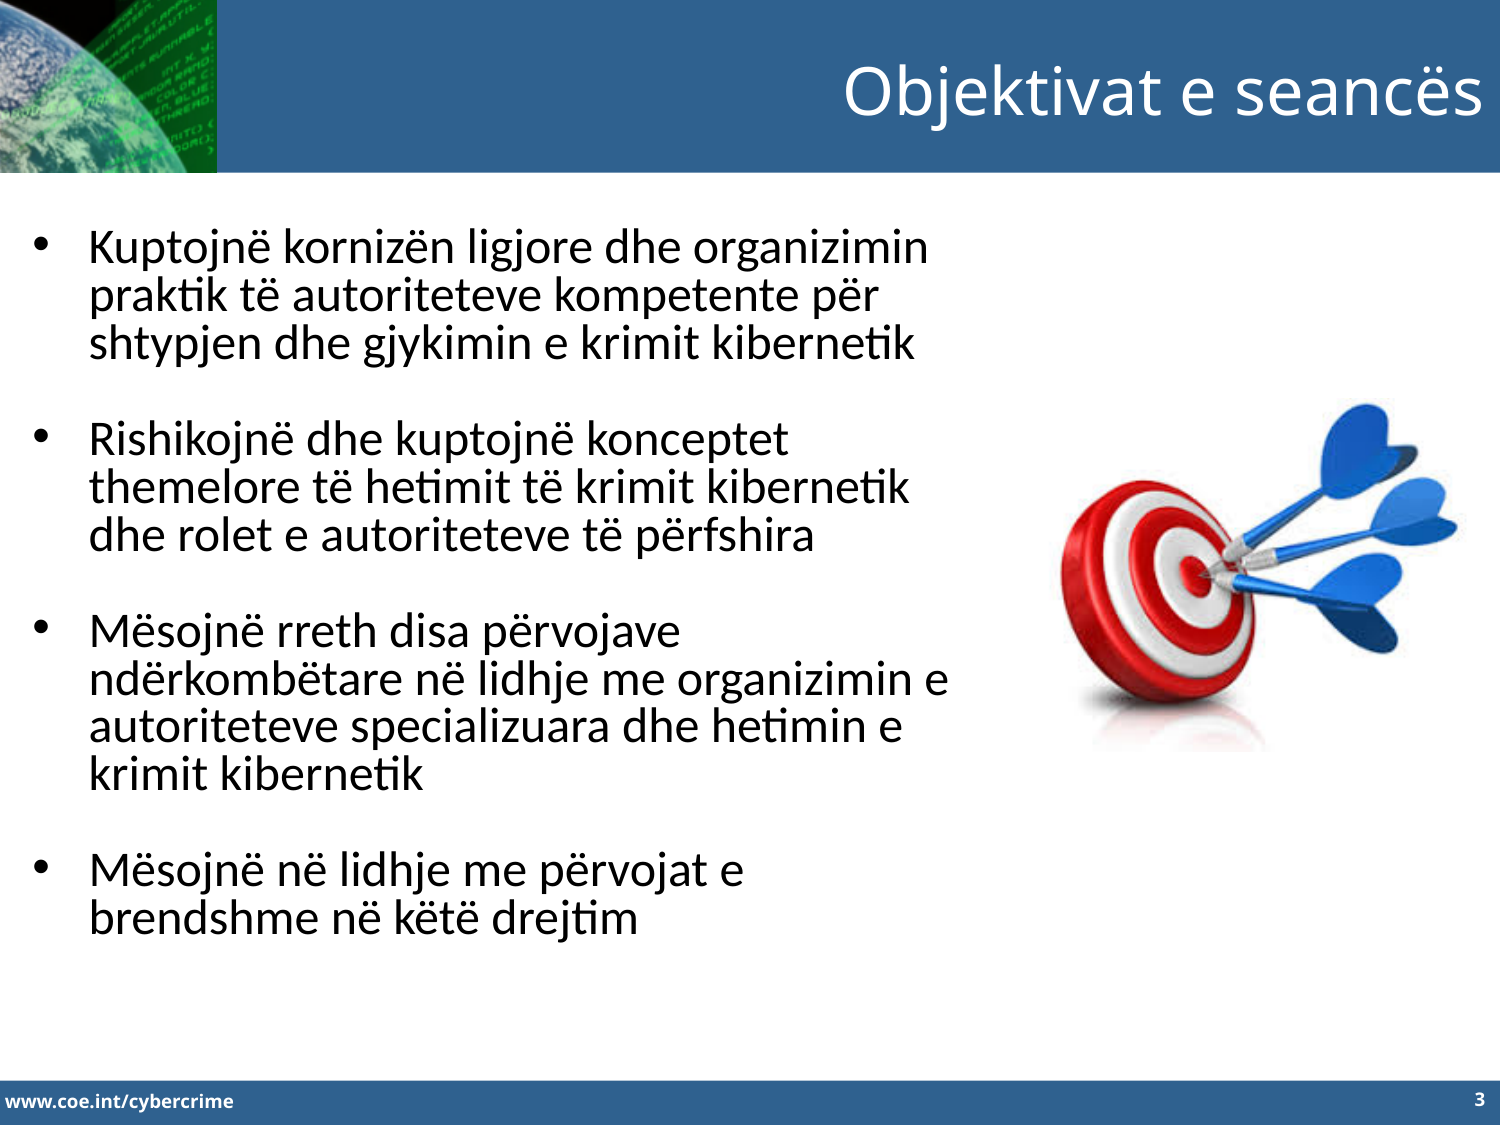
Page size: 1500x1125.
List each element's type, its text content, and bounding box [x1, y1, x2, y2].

text_box Kuptojnë kornizën ligjore dhe organizimin praktik të autoriteteve kompetente për shtypjen dhe gjykimin e krimit kibernetik Rishikojnë dhe kuptojnë konceptet themelore të hetimit të krimit kibernetik dhe rolet e autoriteteve të përfshira Mësojnë rreth disa përvojave ndërkombëtare në lidhje me organizimin e autoriteteve specializuara dhe hetimin e krimit kibernetik Mësojnë në lidhje me përvojat e brendshme në këtë drejtim [17, 217, 976, 952]
picture [1021, 398, 1483, 752]
text_box Objektivat e seancës [229, 12, 1500, 166]
slide_number 3 [1162, 1080, 1500, 1125]
picture [0, 1, 217, 173]
